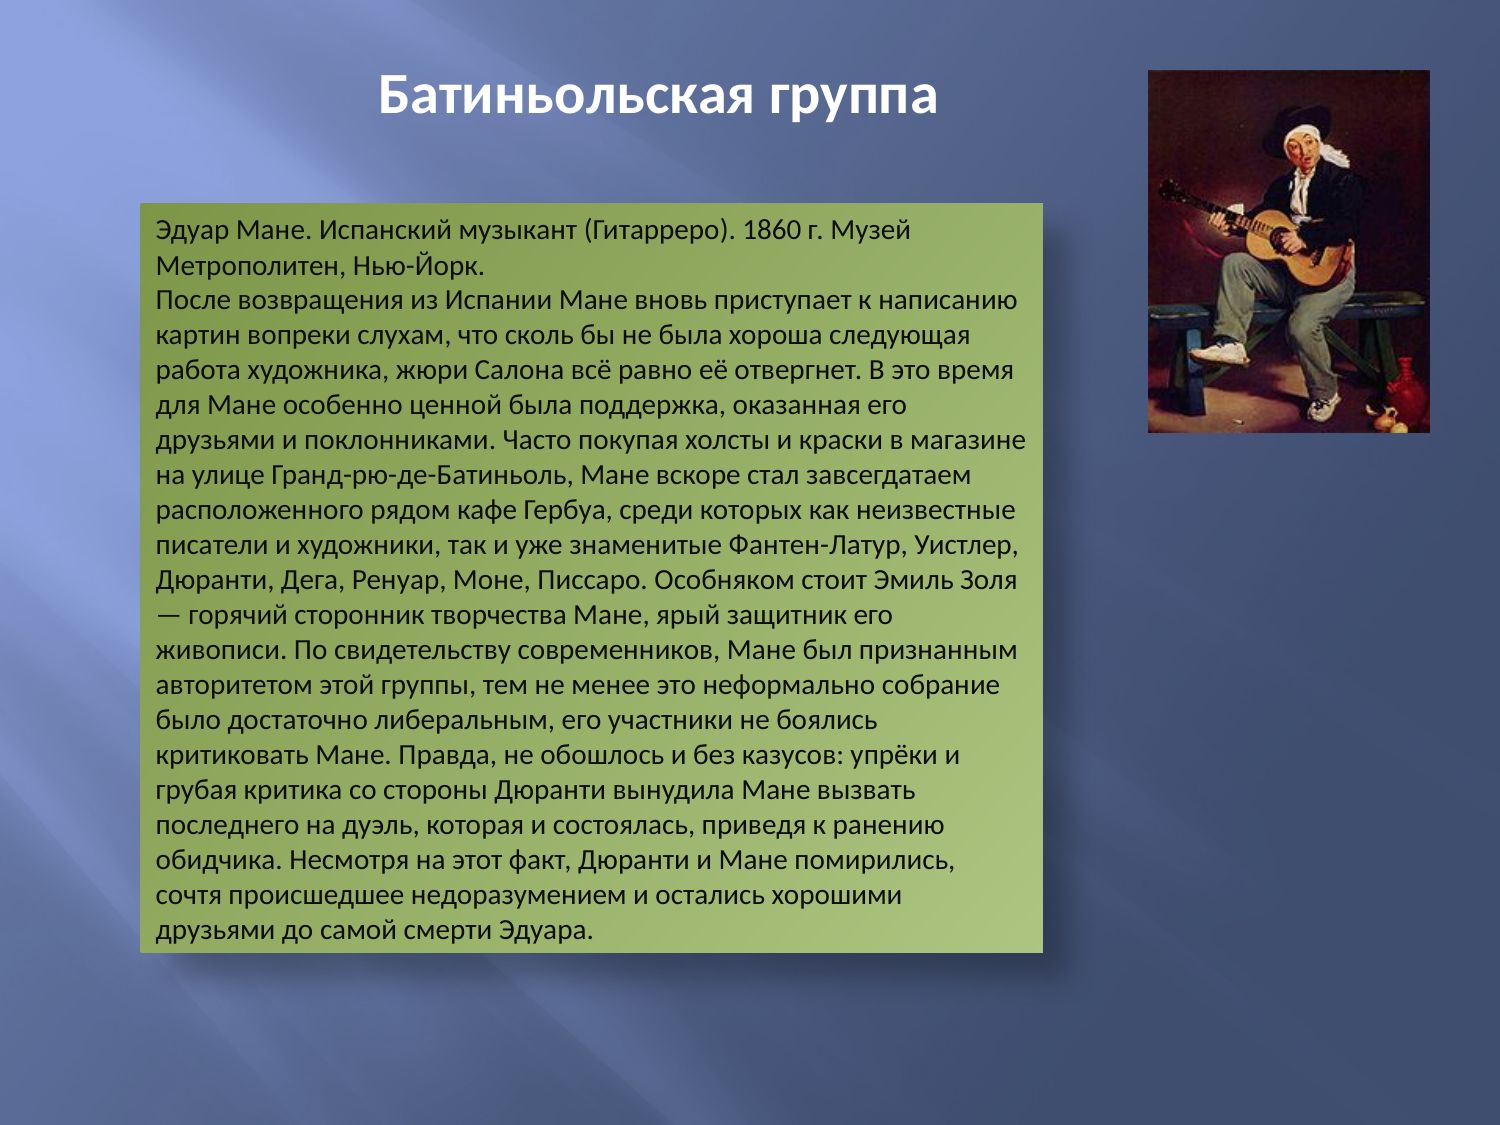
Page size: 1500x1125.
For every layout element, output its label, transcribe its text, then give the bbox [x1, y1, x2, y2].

text_box Эдуар Мане. Испанский музыкант (Гитарреро). 1860 г. Музей Метрополитен, Нью-Йорк. После возвращения из Испании Мане вновь приступает к написанию картин вопреки слухам, что сколь бы не была хороша следующая работа художника, жюри Салона всё равно её отвергнет. В это время для Мане особенно ценной была поддержка, оказанная его друзьями и поклонниками. Часто покупая холсты и краски в магазине на улице Гранд-рю-де-Батиньоль, Мане вскоре стал завсегдатаем расположенного рядом кафе Гербуа, среди которых как неизвестные писатели и художники, так и уже знаменитые Фантен-Латур, Уистлер, Дюранти, Дега, Ренуар, Моне, Писсаро. Особняком стоит Эмиль Золя — горячий сторонник творчества Мане, ярый защитник его живописи. По свидетельству современников, Мане был признанным авторитетом этой группы, тем не менее это неформально собрание было достаточно либеральным, его участники не боялись критиковать Мане. Правда, не обошлось и без казусов: упрёки и грубая критика со стороны Дюранти вынудила Мане вызвать последнего на дуэль, которая и состоялась, приведя к ранению обидчика. Несмотря на этот факт, Дюранти и Мане помирились, сочтя происшедшее недоразумением и остались хорошими друзьями до самой смерти Эдуара. [140, 203, 1043, 953]
text_box Батиньольская группа [363, 47, 961, 178]
picture [1148, 70, 1430, 433]
